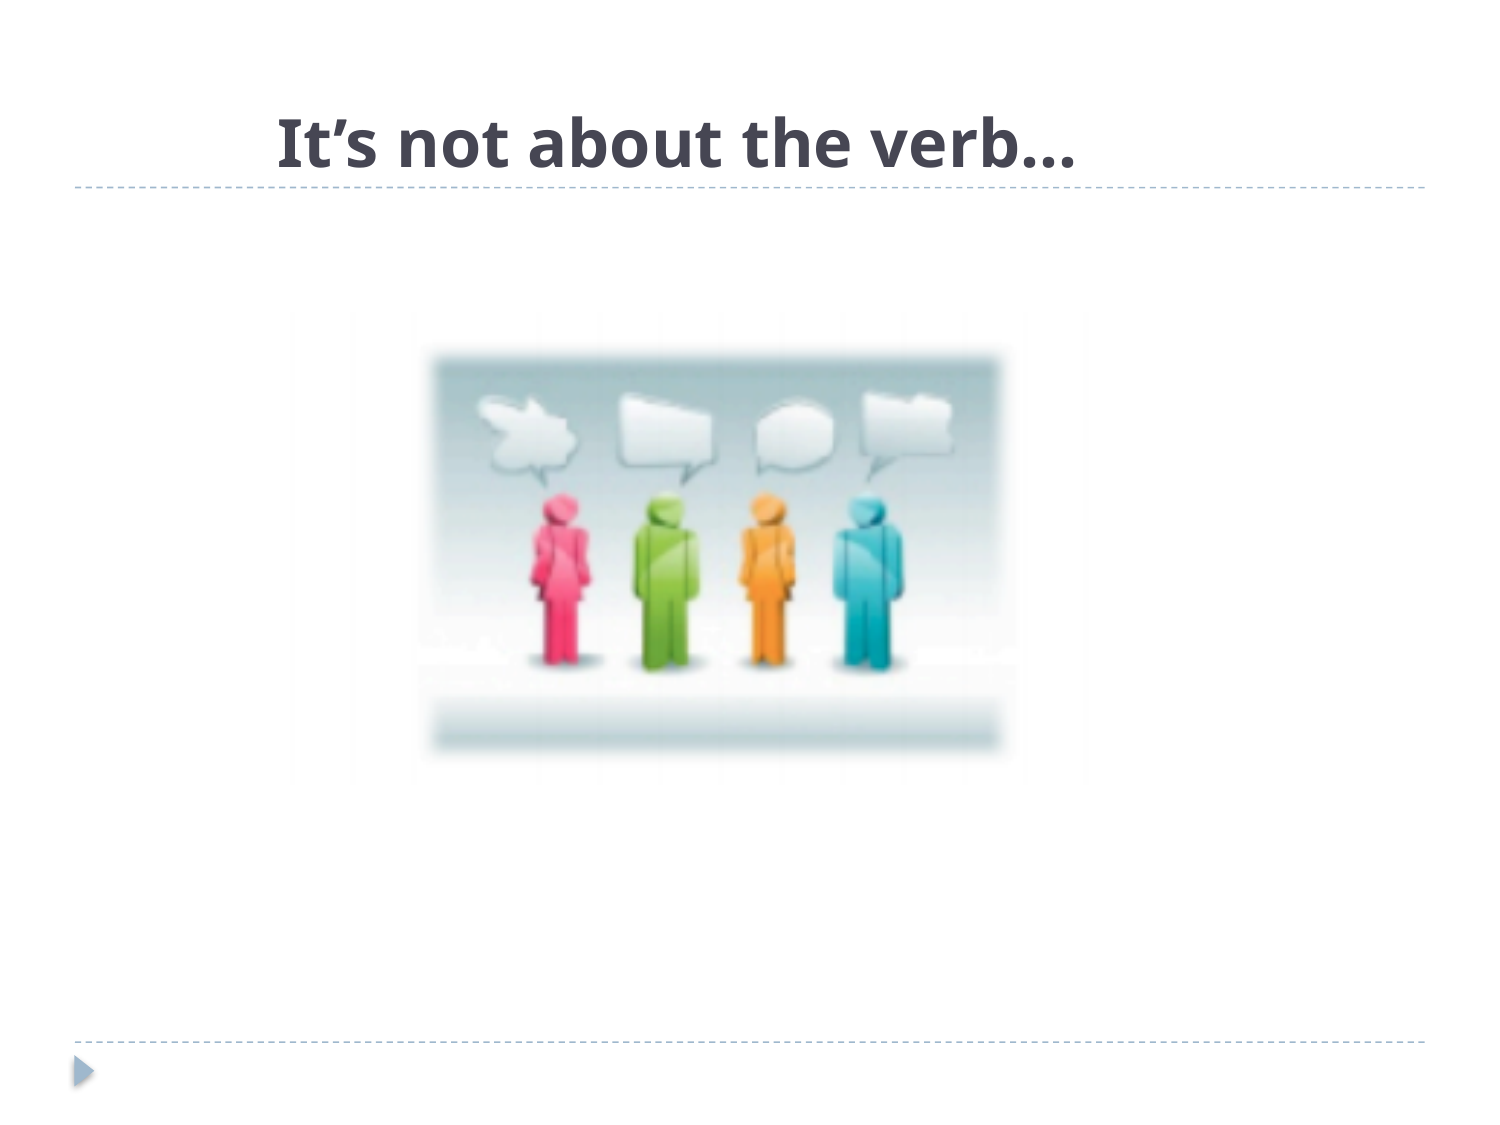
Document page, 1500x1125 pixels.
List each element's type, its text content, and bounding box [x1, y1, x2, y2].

picture [237, 312, 1110, 785]
text_box It’s not about the verb… [262, 75, 1212, 189]
